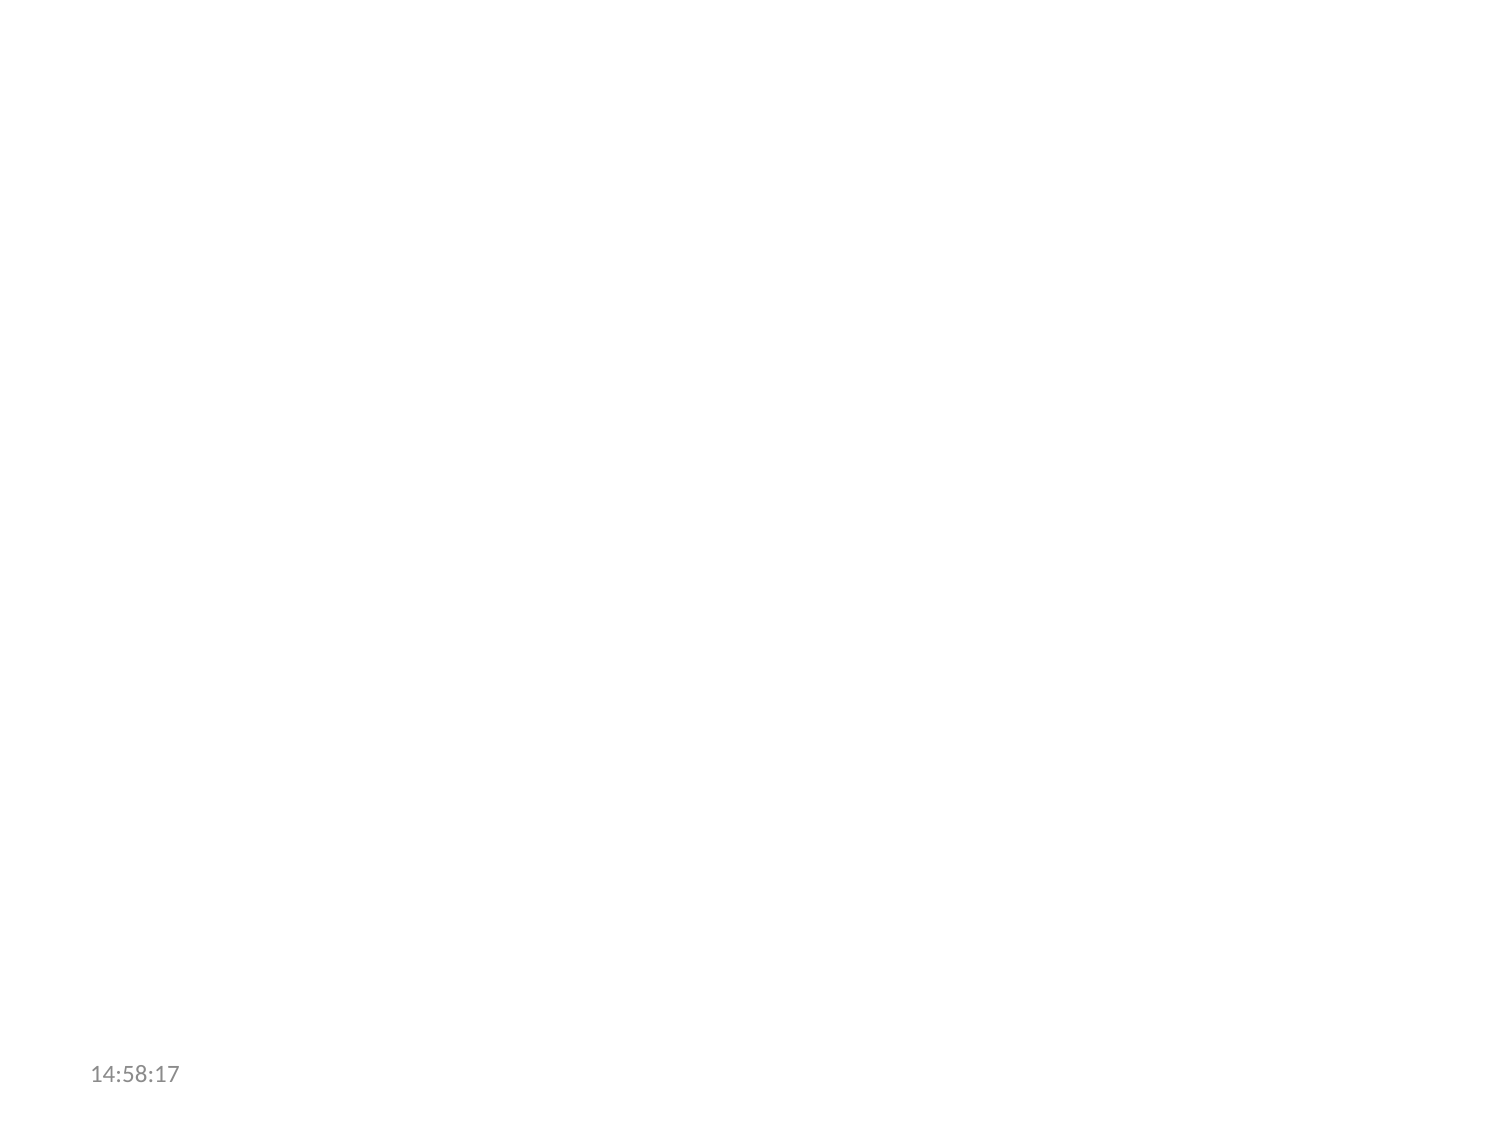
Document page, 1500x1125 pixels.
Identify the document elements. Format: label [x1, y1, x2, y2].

slide_number [75, 1042, 425, 1103]
